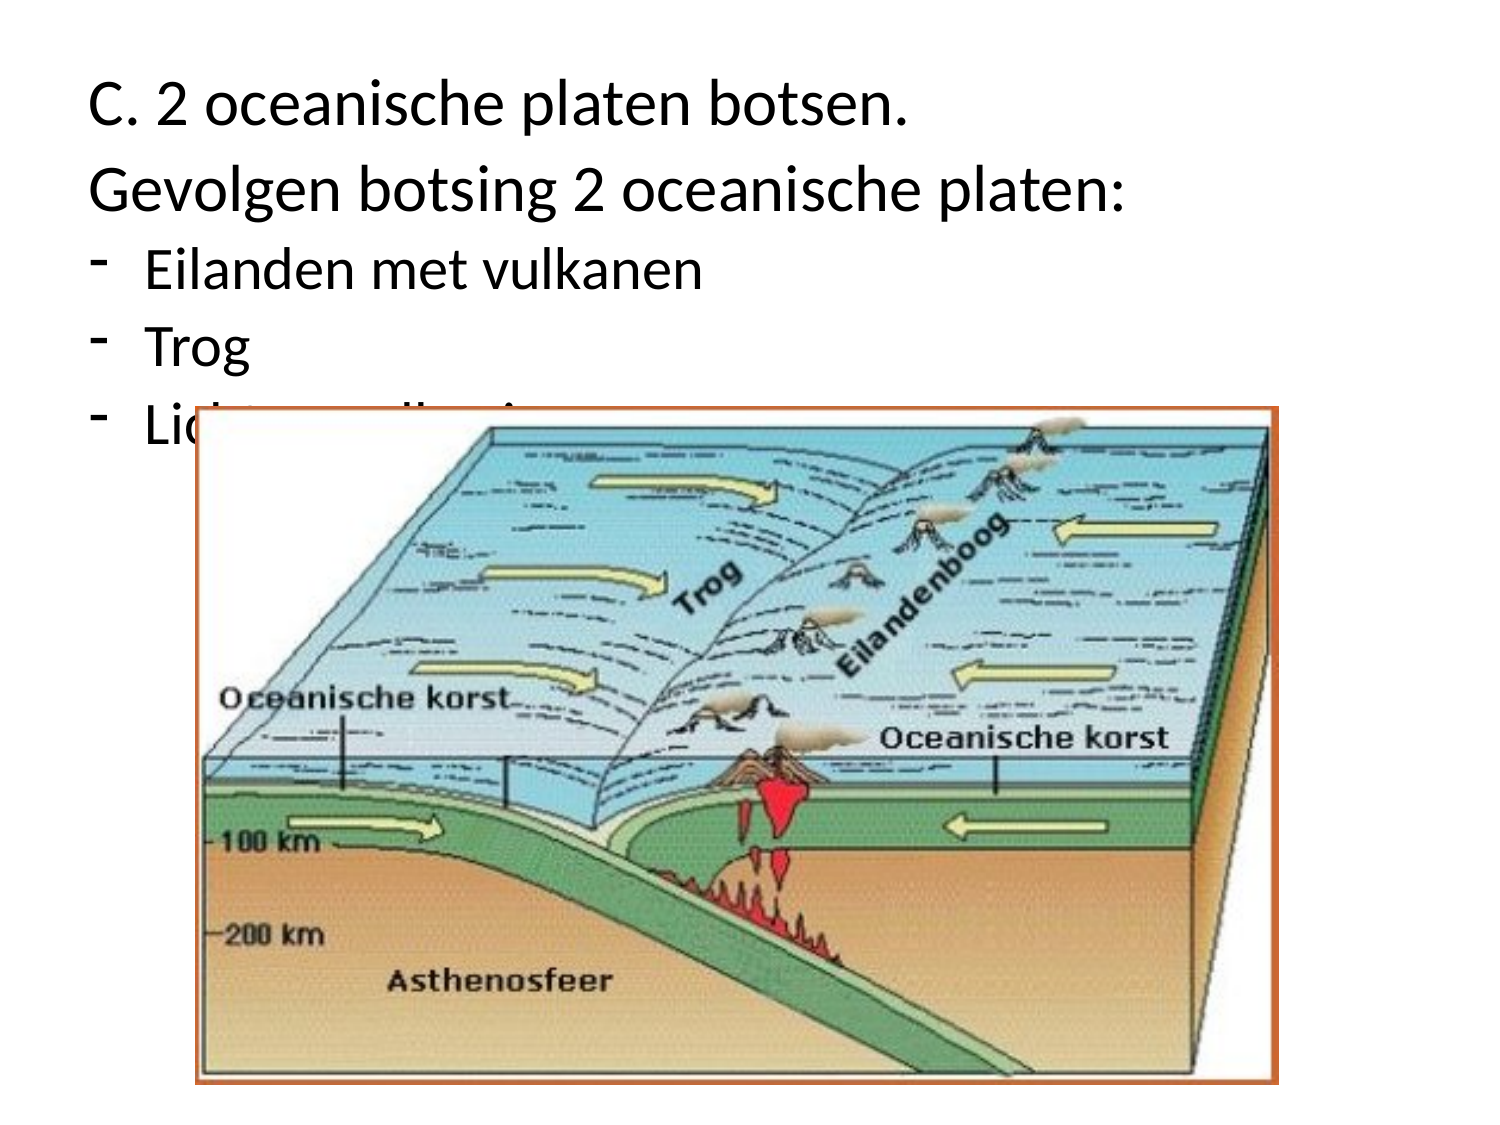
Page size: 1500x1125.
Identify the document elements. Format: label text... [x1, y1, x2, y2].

list C. 2 oceanische platen botsen. Gevolgen botsing 2 oceanische platen: Eilanden met vulkanen Trog Lichte aardbevingen [73, 60, 1424, 803]
picture [195, 406, 1279, 1085]
